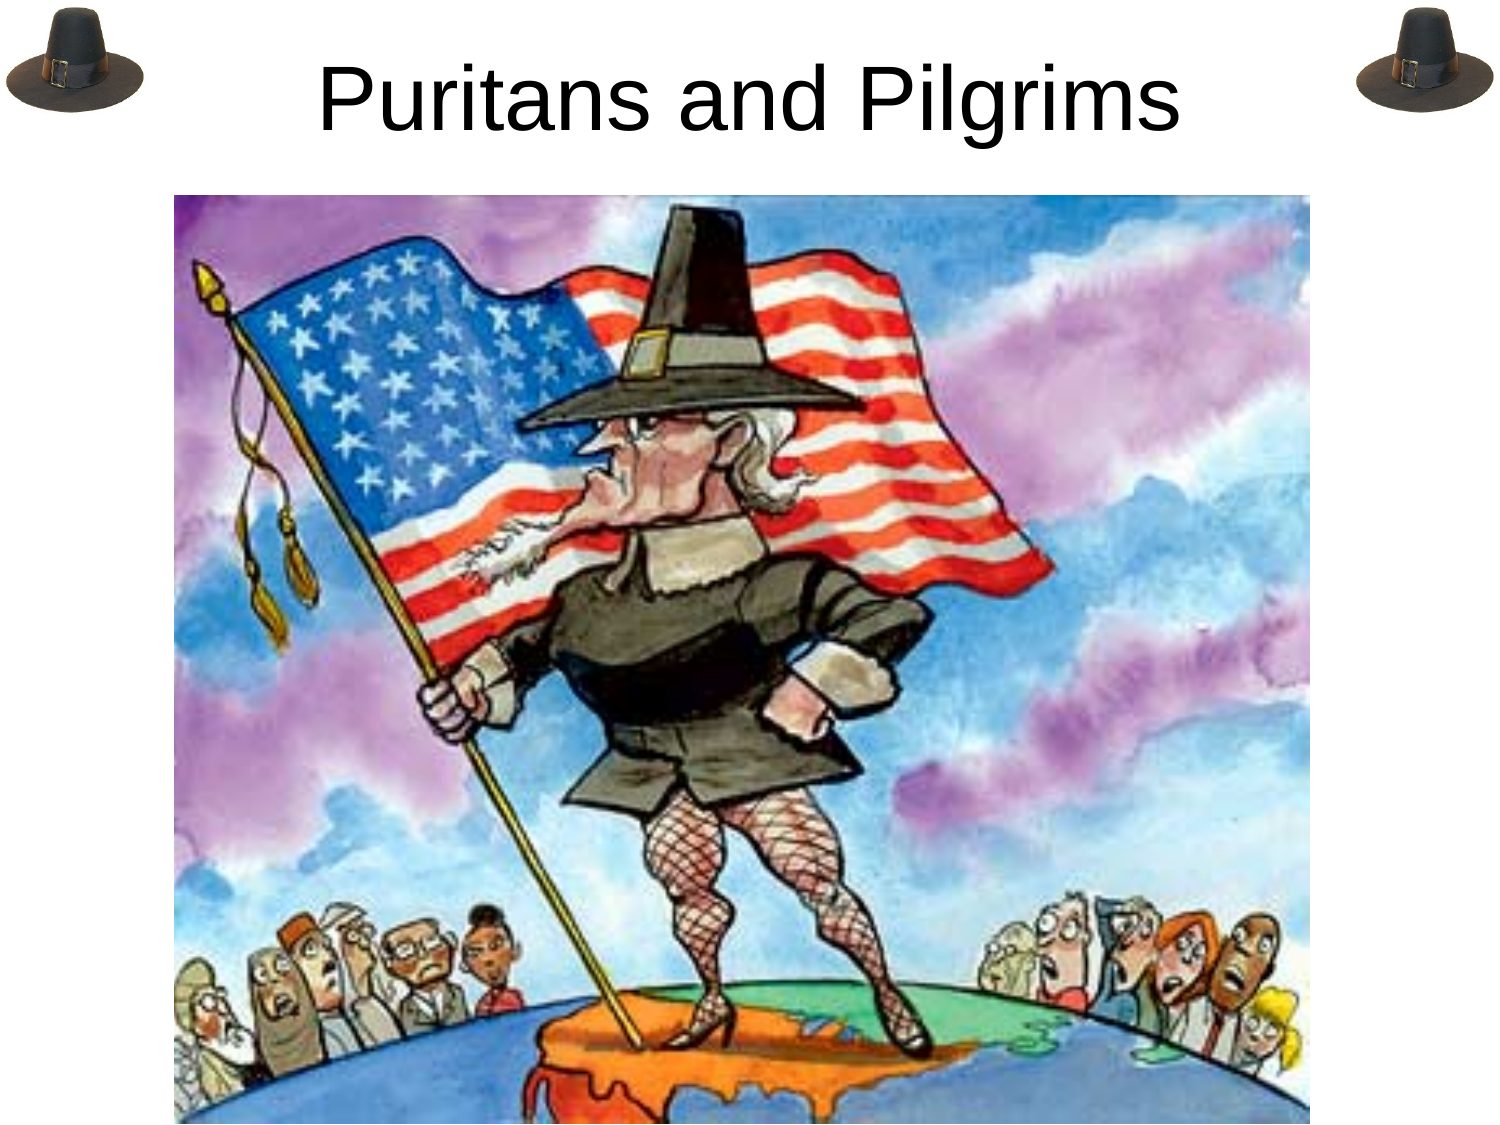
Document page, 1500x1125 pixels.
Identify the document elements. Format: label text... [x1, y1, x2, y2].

picture [1349, 0, 1500, 125]
picture [0, 0, 151, 125]
picture [174, 195, 1310, 1124]
title Puritans and Pilgrims [112, 0, 1388, 188]
